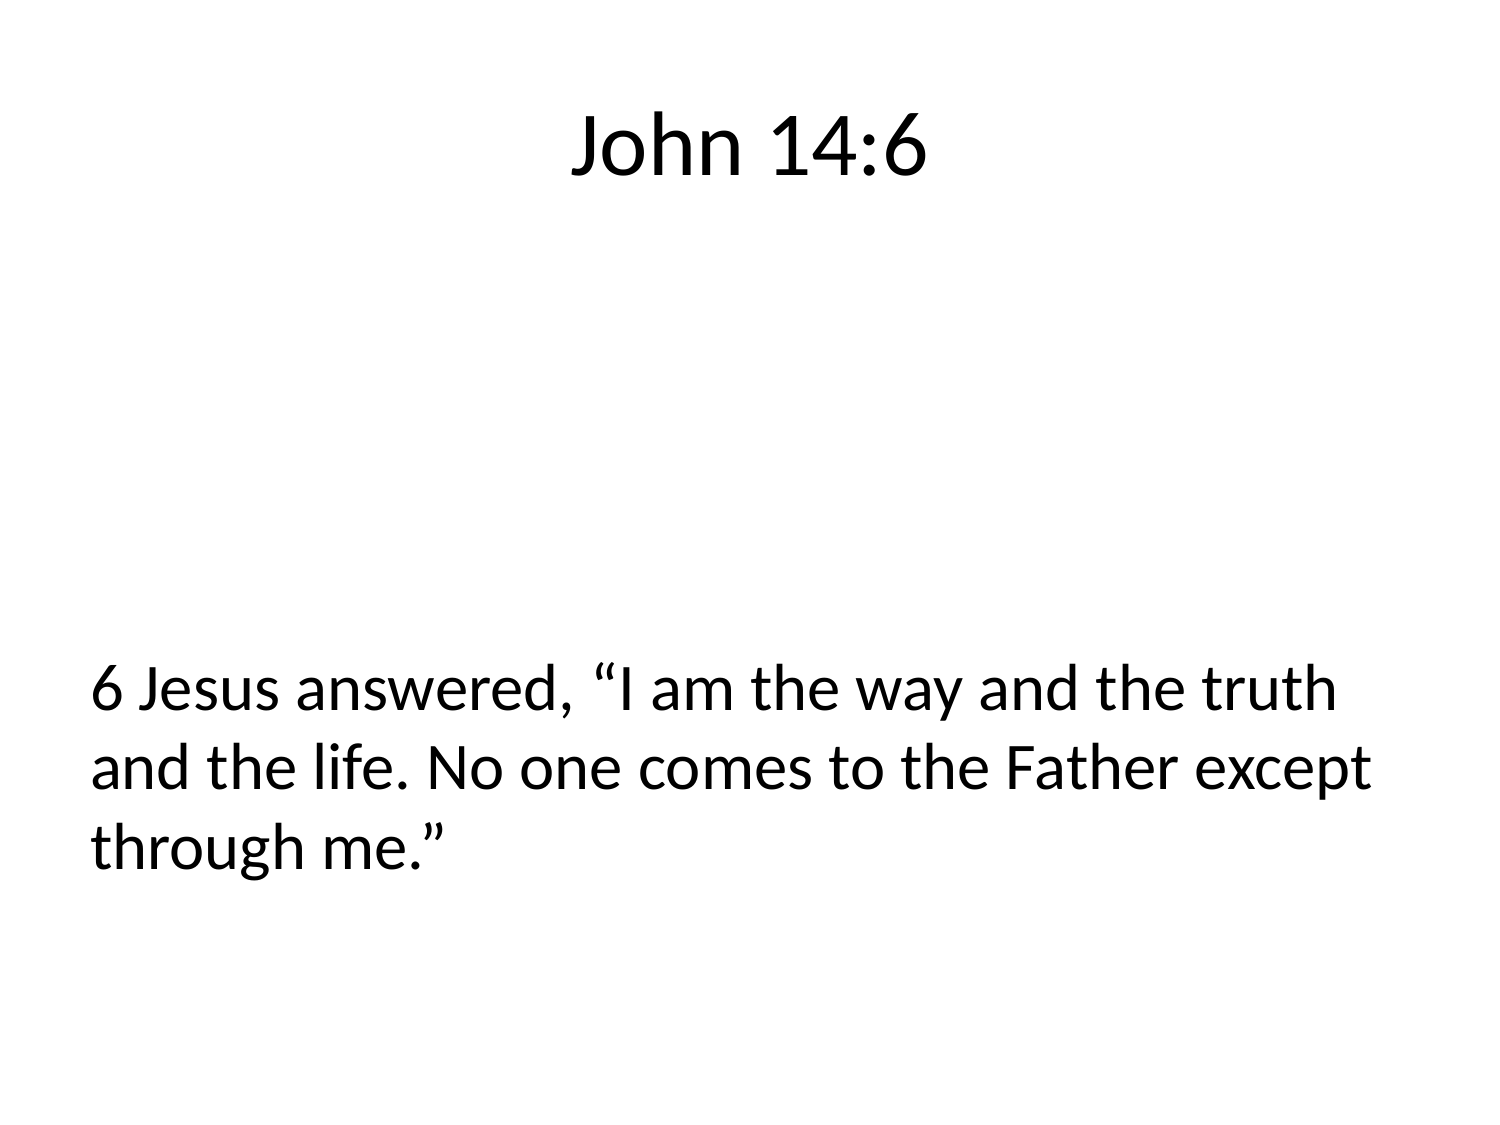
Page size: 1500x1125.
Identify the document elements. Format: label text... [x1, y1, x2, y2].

title John 14:6 [75, 45, 1425, 233]
list 6 Jesus answered, “I am the way and the truth and the life. No one comes to the Father except through me.” [75, 262, 1425, 1005]
